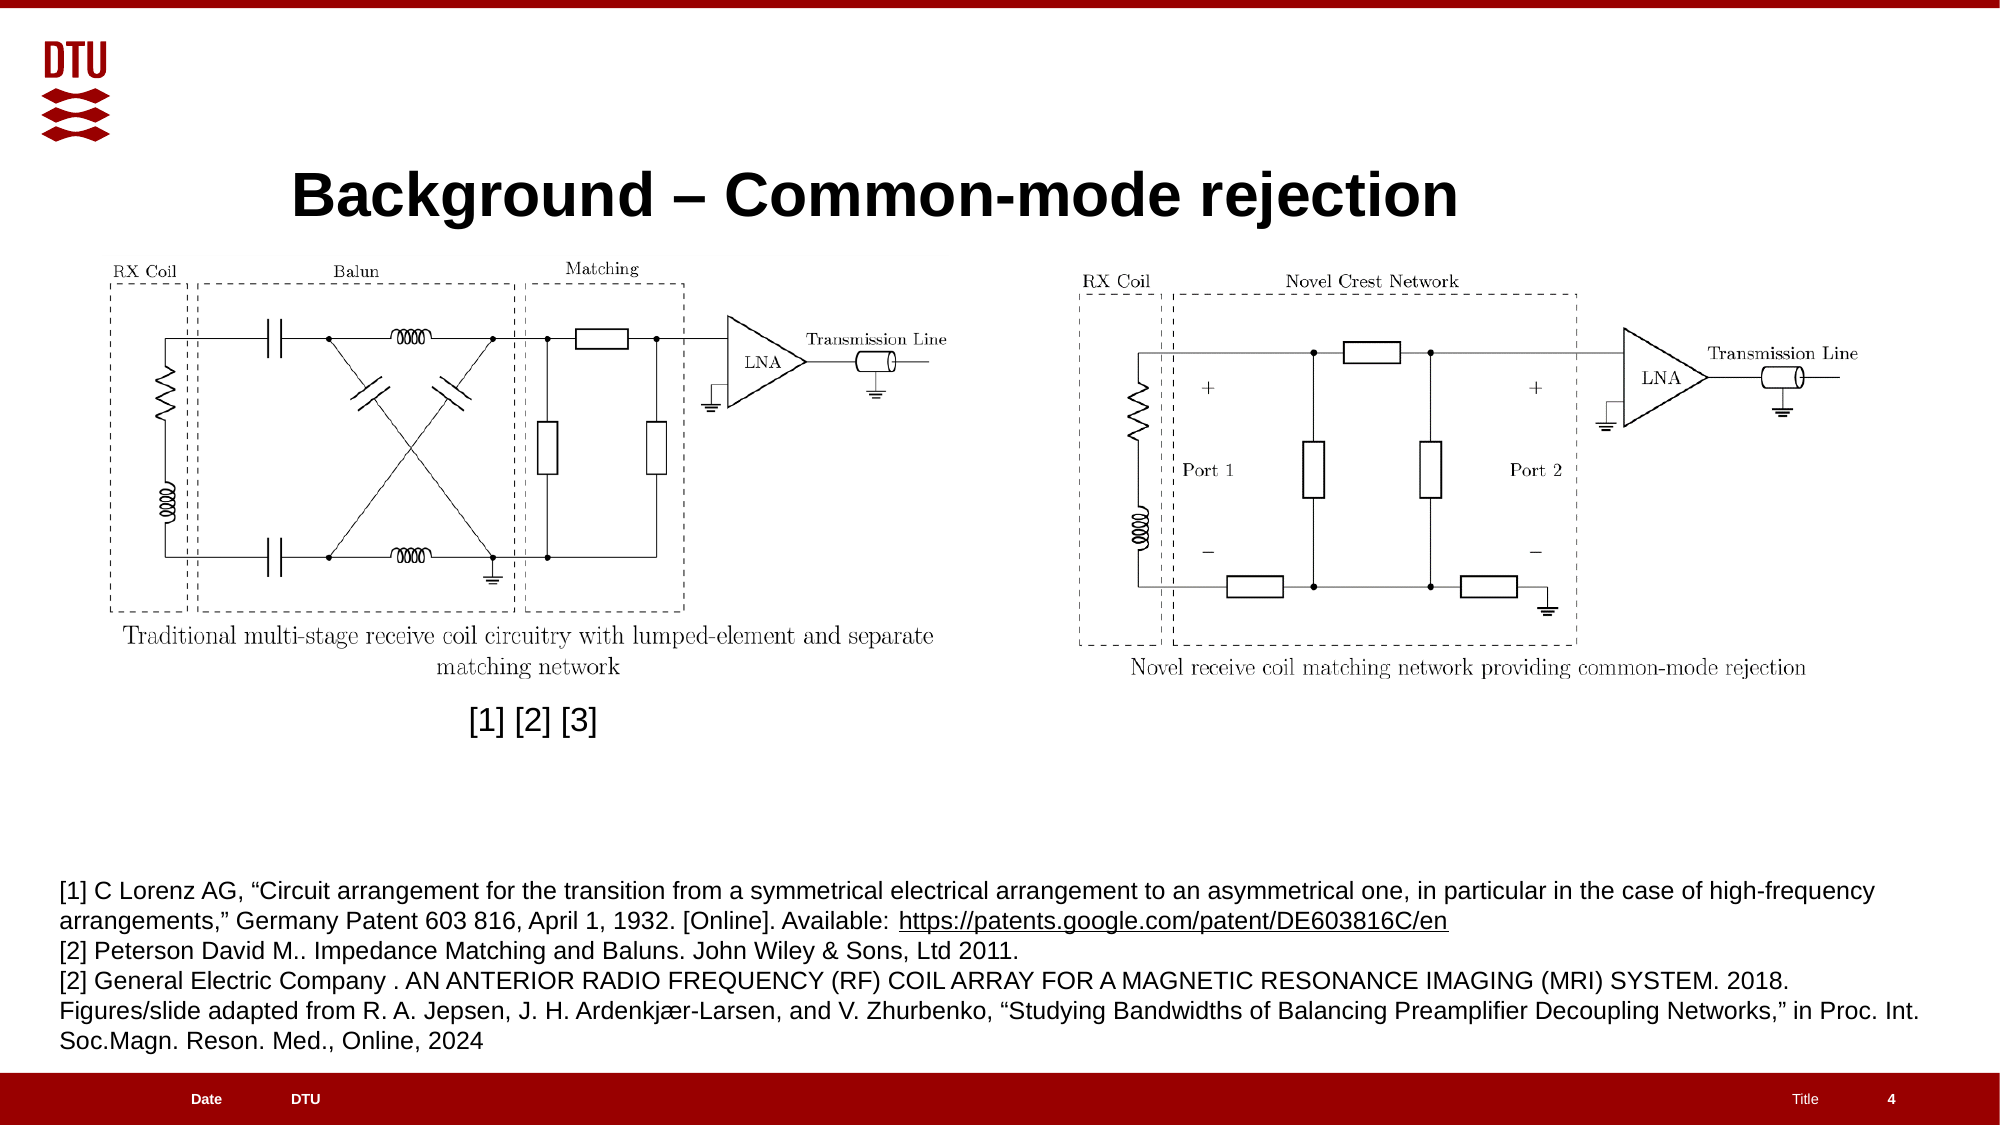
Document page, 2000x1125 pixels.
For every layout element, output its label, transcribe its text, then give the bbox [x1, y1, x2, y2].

title Background – Common-mode rejection [291, 69, 1819, 230]
text_box [1] [2] [3] [397, 698, 670, 739]
picture [1071, 266, 1861, 679]
text_box [1] C Lorenz AG, “Circuit arrangement for the transition from a symmetrical electrical arrangement to an asymmetrical one, in particular in the case of high-frequency arrangements,” Germany Patent 603 816, April 1, 1932. [Online]. Available: https://patents.google.com/patent/DE603816C/en [2] Peterson David M.. Impedance Matching and Baluns. John Wiley & Sons, Ltd 2011. [2] General Electric Company . AN ANTERIOR RADIO FREQUENCY (RF) COIL ARRAY FOR A MAGNETIC RESONANCE IMAGING (MRI) SYSTEM. 2018. Figures/slide adapted from R. A. Jepsen, J. H. Ardenkjær-Larsen, and V. Zhurbenko, “Studying Bandwidths of Balancing Preamplifier Decoupling Networks,” in Proc. Int. Soc.Magn. Reson. Med., Online, 2024 [44, 867, 2000, 1062]
picture [101, 255, 949, 679]
slide_number ‹#› [1887, 1073, 1959, 1125]
